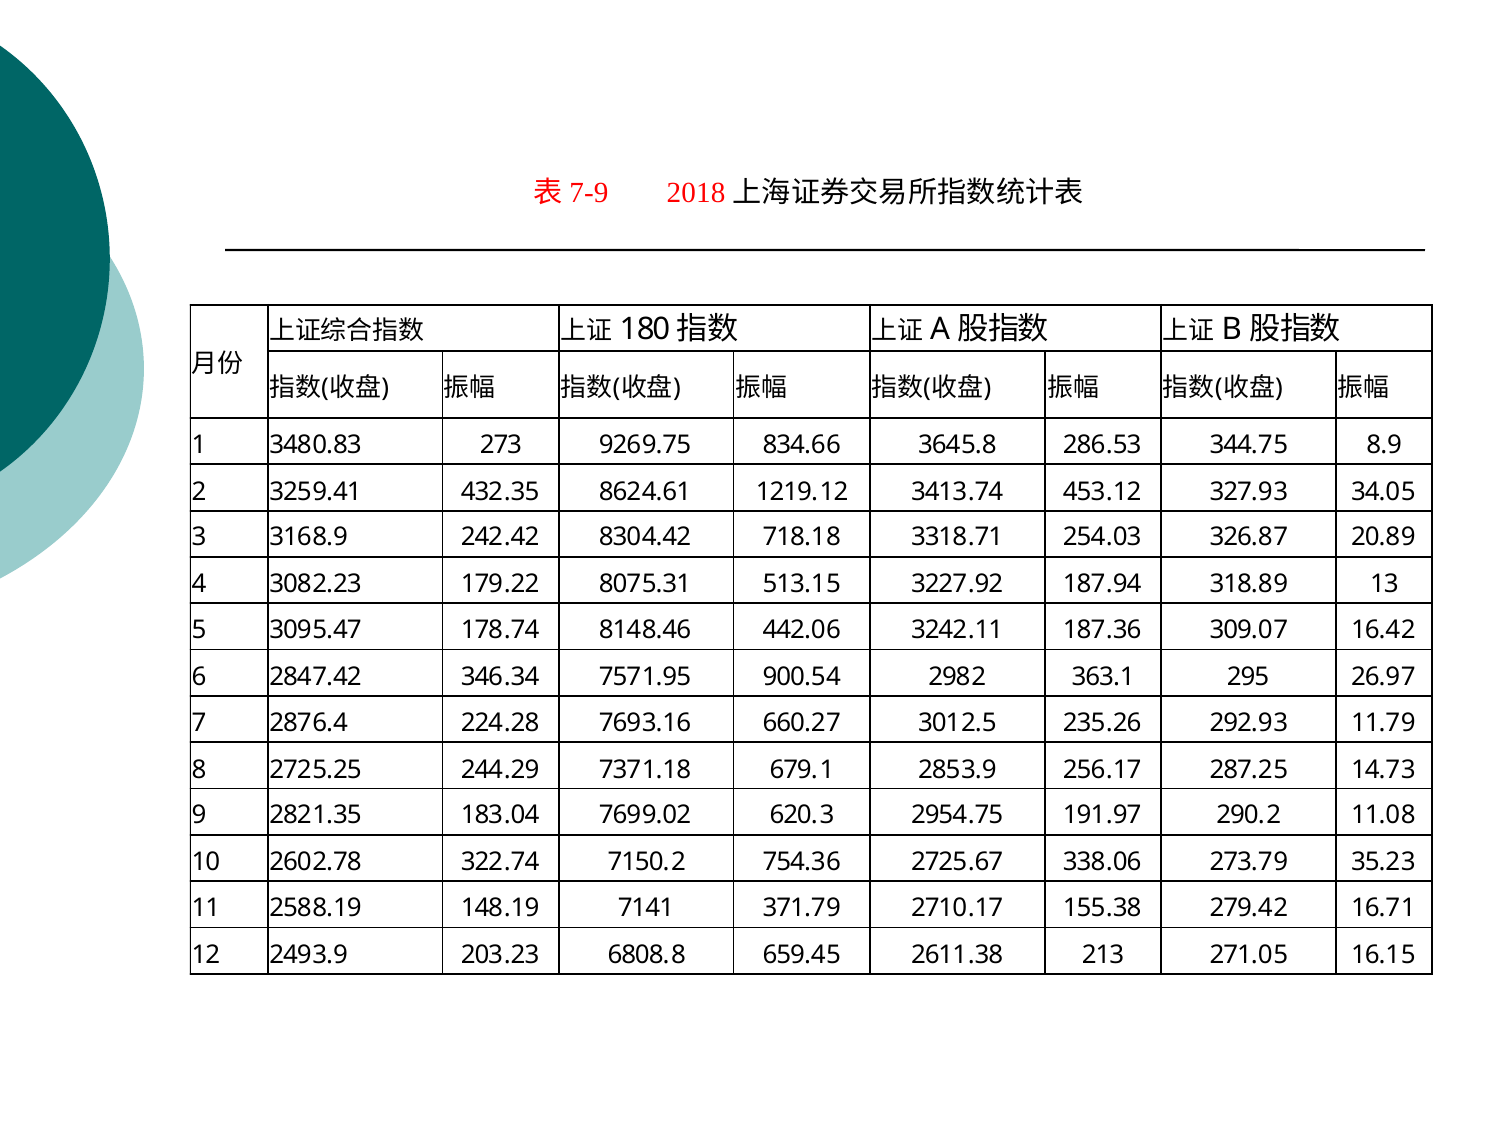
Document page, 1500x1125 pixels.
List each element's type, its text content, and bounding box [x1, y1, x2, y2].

picture [189, 303, 1500, 1018]
text_box 表7-9 2018上海证券交易所指数统计表 [430, 166, 1199, 216]
